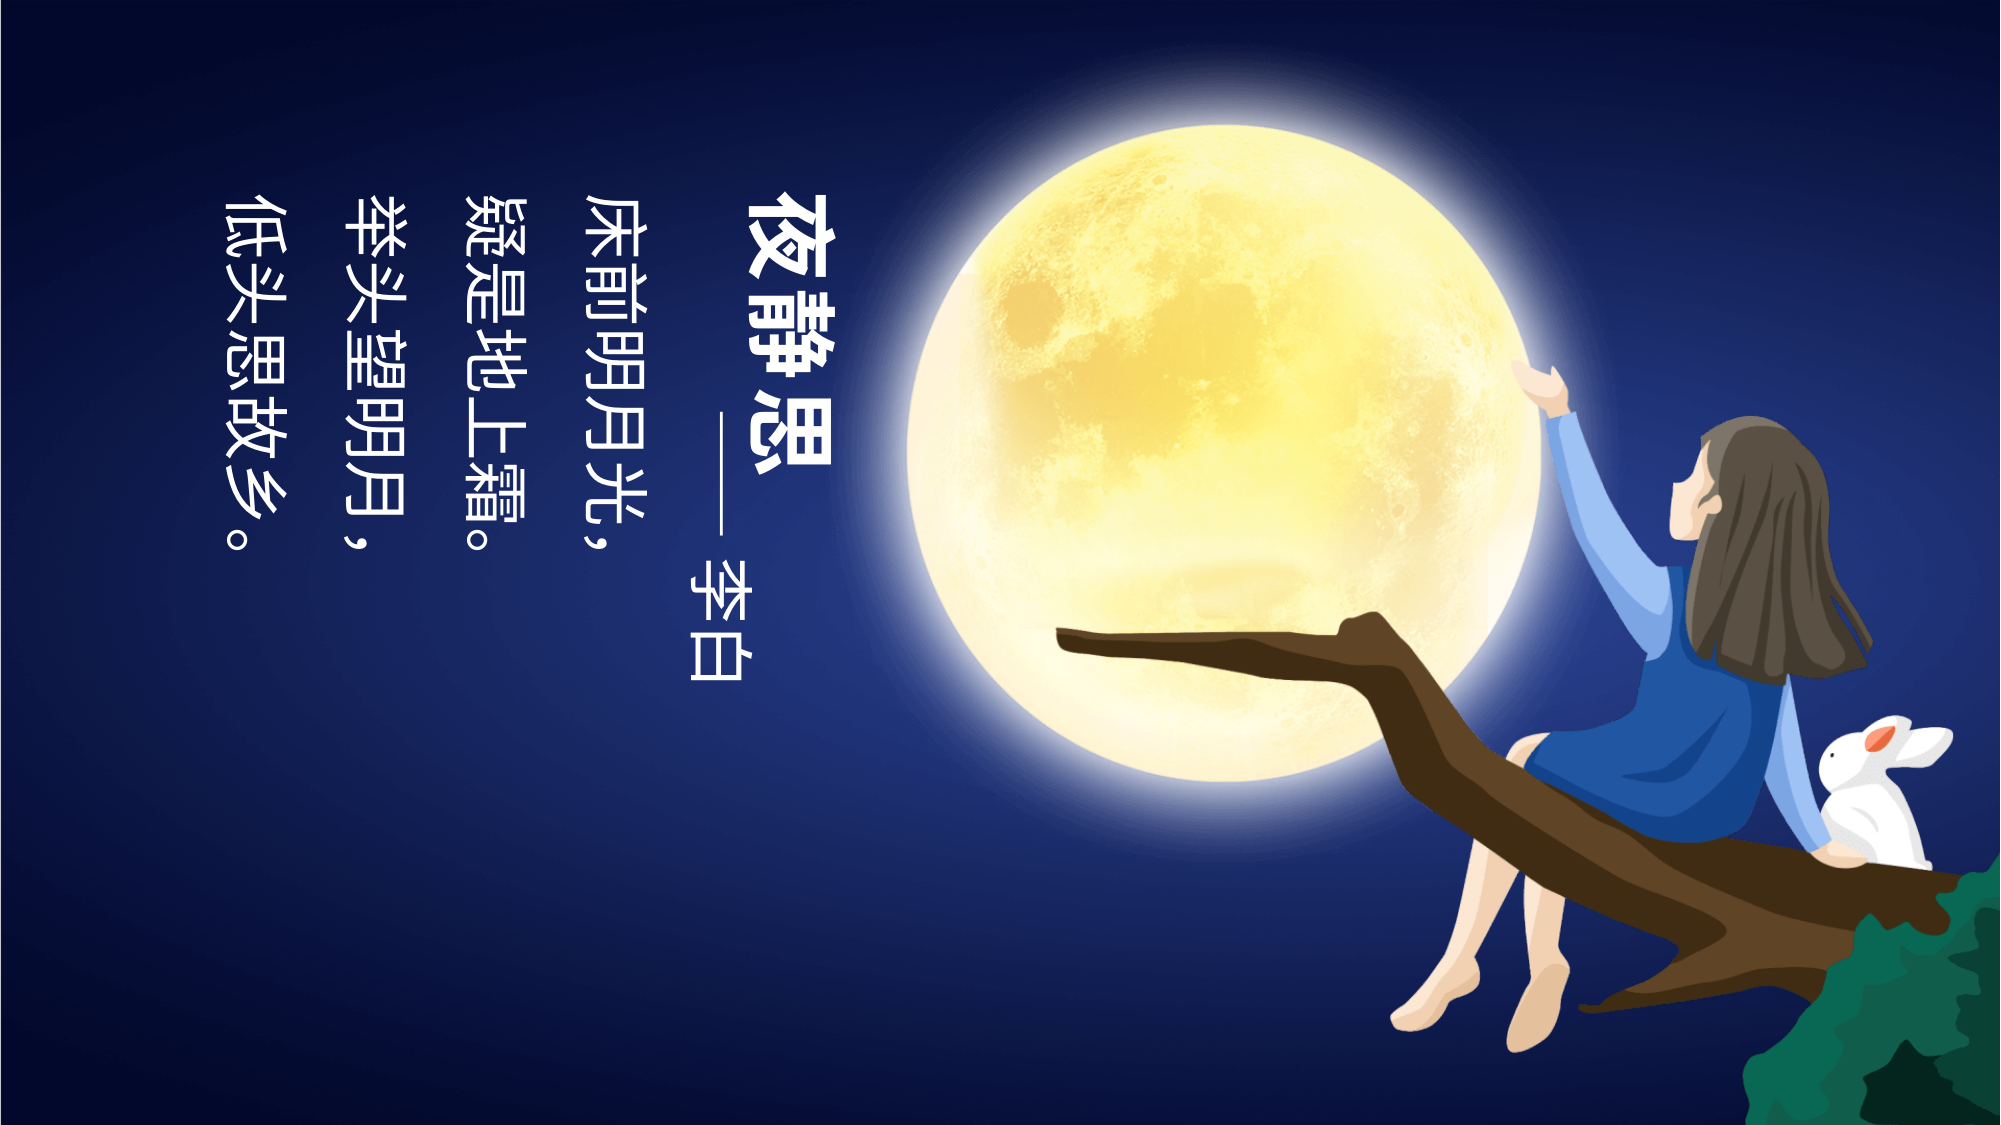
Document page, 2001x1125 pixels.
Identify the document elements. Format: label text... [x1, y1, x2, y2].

picture [3, 0, 2000, 1125]
text_box 床前明月光，疑是地上霜。 举头望明月，低头思故乡。 [190, 179, 436, 646]
